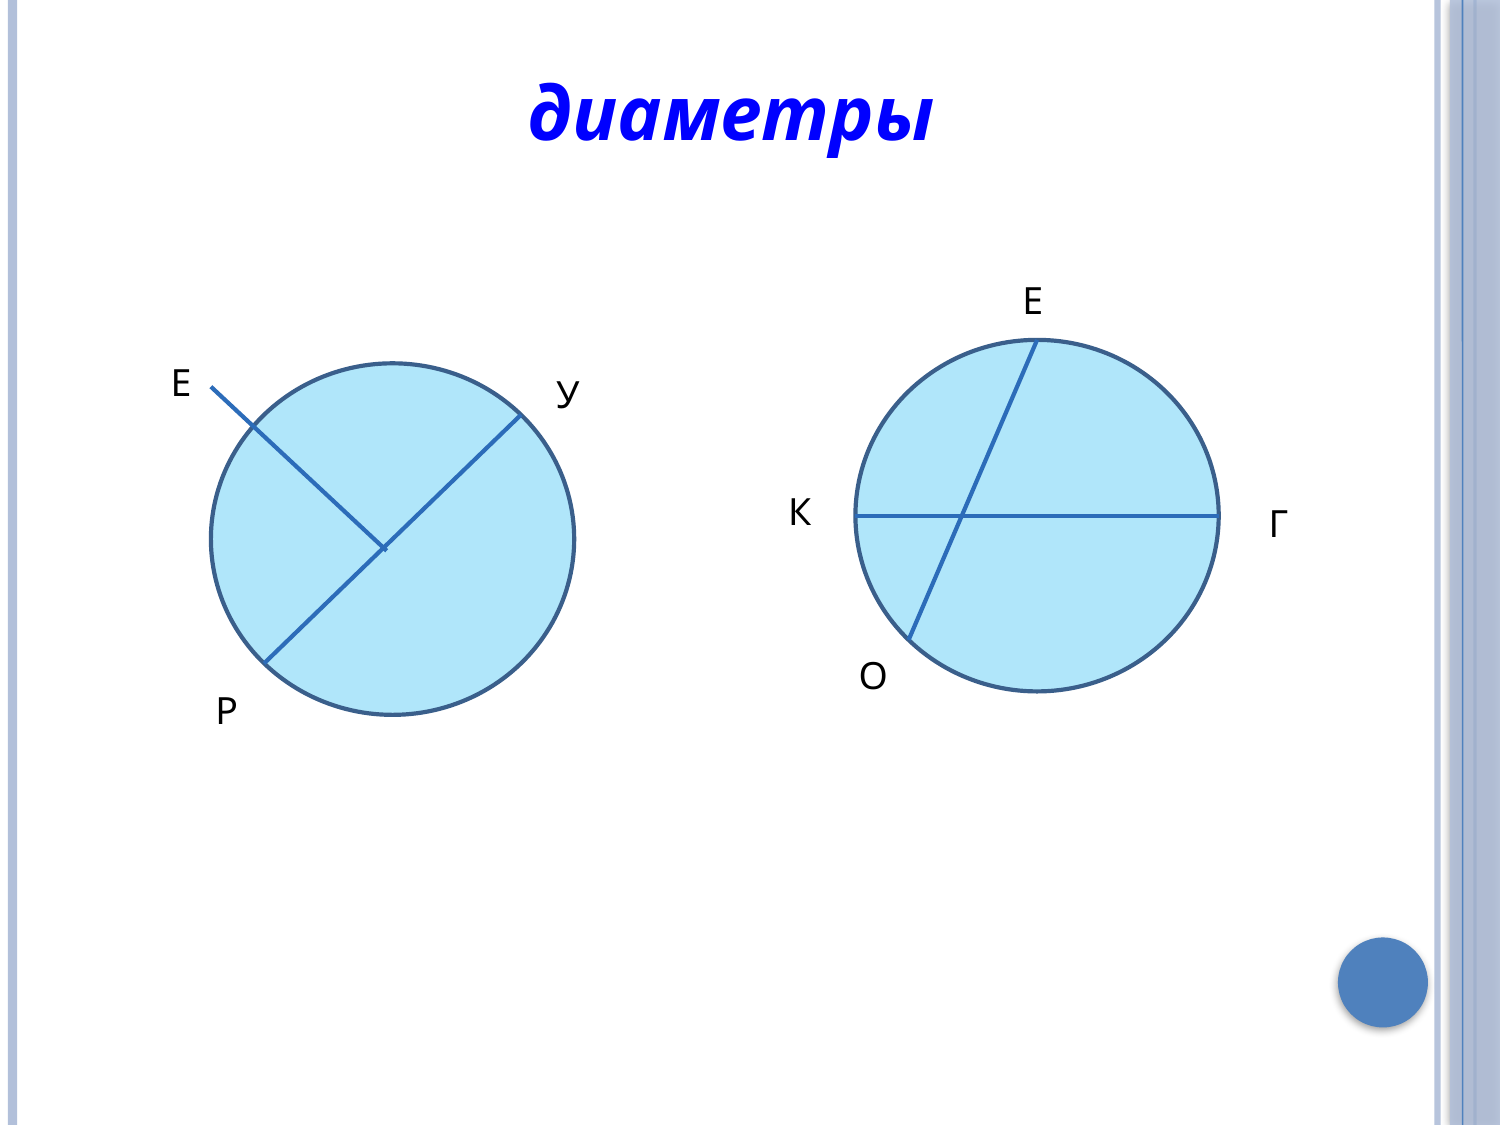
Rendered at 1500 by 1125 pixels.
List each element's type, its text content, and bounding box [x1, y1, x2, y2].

text_box Р [200, 679, 254, 740]
text_box диаметры [497, 58, 950, 164]
text_box [880, 337, 1221, 518]
text_box [860, 520, 1221, 694]
text_box [277, 678, 508, 717]
text_box [209, 559, 261, 664]
text_box Е [1007, 269, 1069, 330]
text_box Г [1253, 492, 1316, 552]
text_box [267, 410, 518, 668]
text_box К [773, 480, 816, 541]
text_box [822, 425, 1124, 555]
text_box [210, 386, 388, 552]
text_box О [843, 644, 904, 705]
text_box Е [155, 351, 207, 412]
text_box [521, 411, 577, 664]
text_box У [541, 363, 595, 423]
text_box [304, 361, 517, 408]
